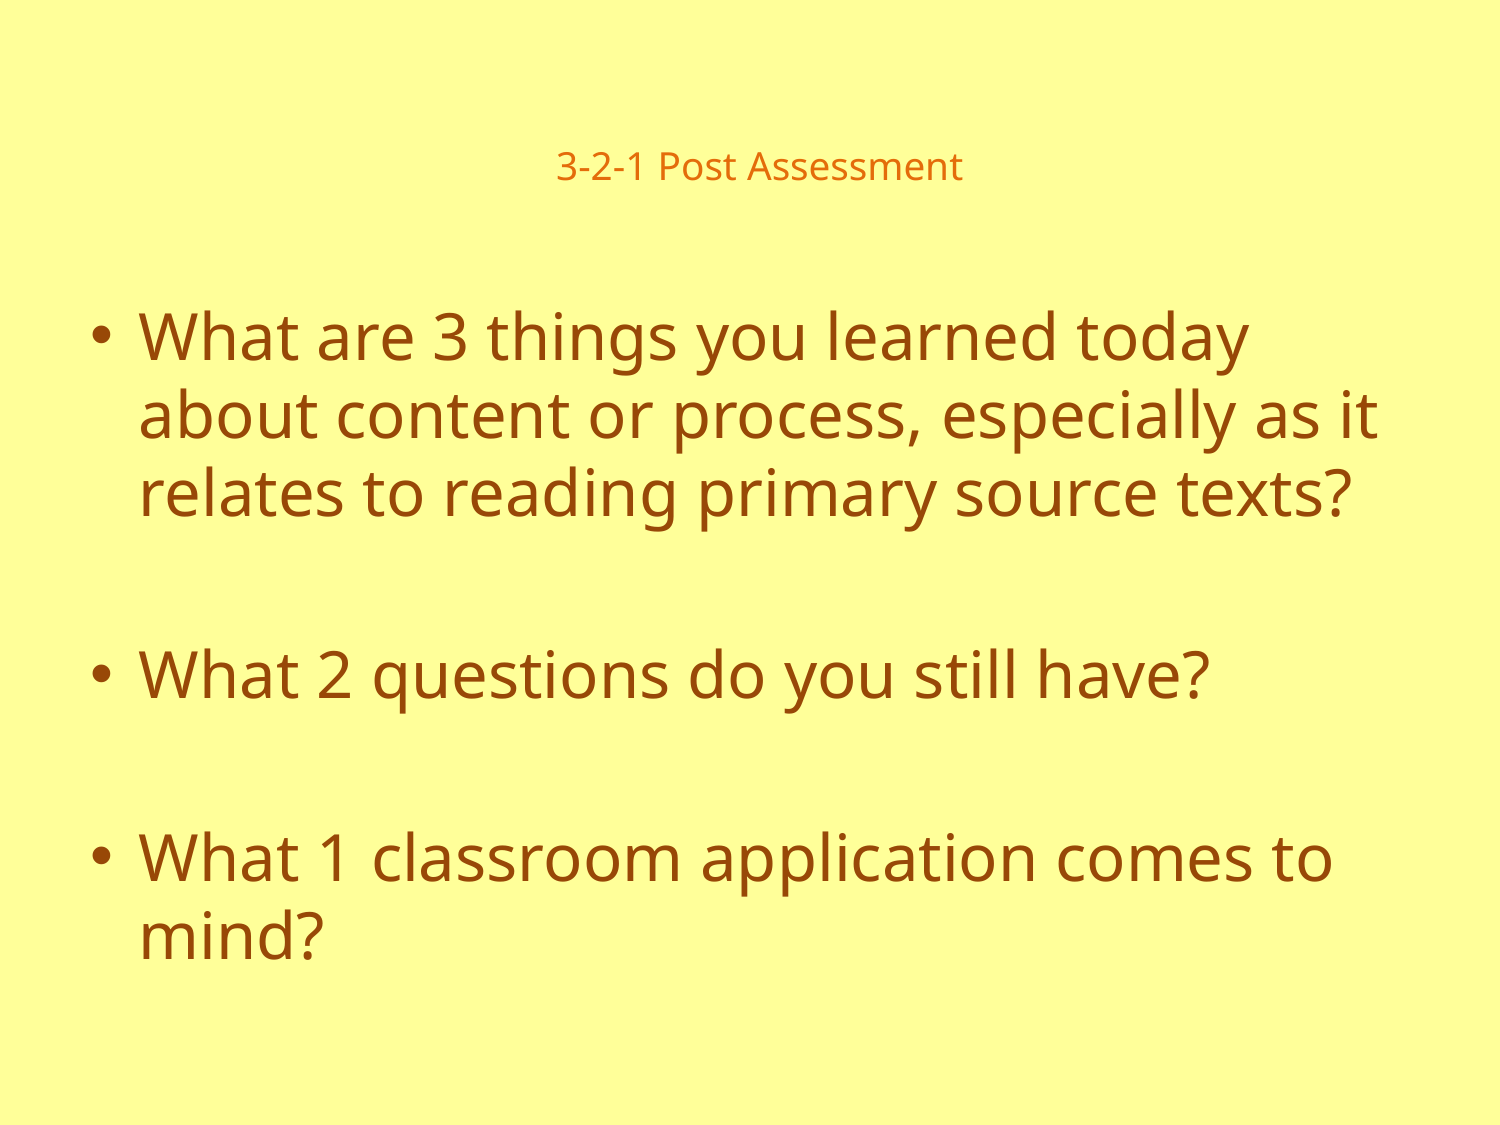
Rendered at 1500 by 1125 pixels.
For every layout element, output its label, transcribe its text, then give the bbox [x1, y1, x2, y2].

title 3-2-1 Post Assessment [75, 87, 1425, 238]
list What are 3 things you learned today about content or process, especially as it relates to reading primary source texts? What 2 questions do you still have? What 1 classroom application comes to mind? [75, 287, 1425, 1030]
